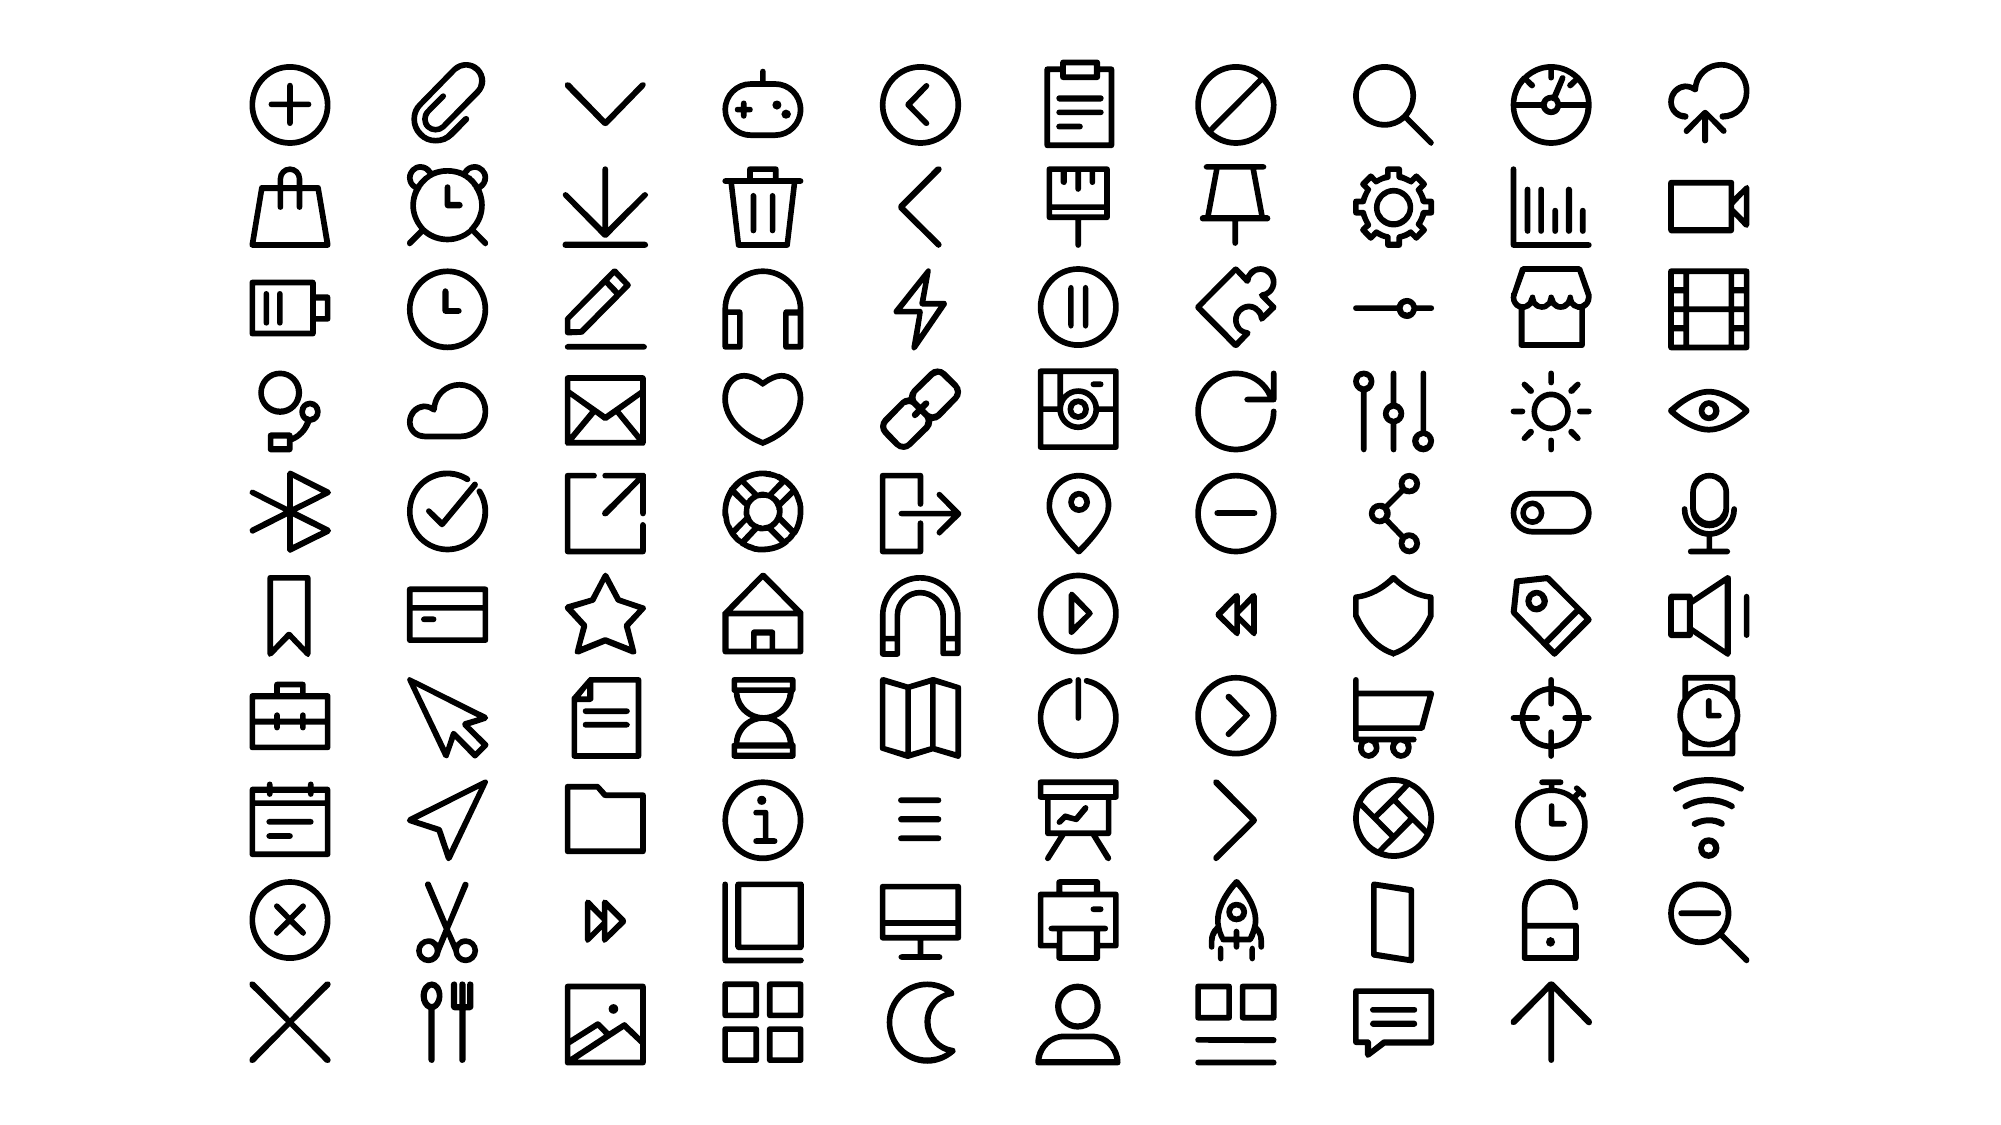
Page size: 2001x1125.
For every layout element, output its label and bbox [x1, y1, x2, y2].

text_box [1046, 166, 1110, 248]
text_box [898, 797, 942, 804]
text_box [582, 721, 630, 728]
text_box [1568, 381, 1581, 394]
text_box [1225, 693, 1251, 738]
text_box [1552, 207, 1559, 234]
text_box [886, 981, 956, 1064]
text_box [879, 883, 962, 960]
text_box [564, 472, 646, 555]
text_box [1524, 186, 1531, 234]
text_box [1510, 266, 1592, 348]
text_box [1668, 388, 1750, 433]
text_box [1353, 988, 1435, 1058]
text_box [608, 1004, 619, 1014]
text_box [450, 981, 474, 1063]
text_box [584, 899, 627, 943]
text_box [1668, 881, 1750, 964]
text_box [407, 677, 489, 759]
text_box [1208, 879, 1265, 950]
text_box [562, 241, 649, 248]
text_box [1195, 674, 1277, 757]
text_box [1195, 1037, 1277, 1044]
text_box [1548, 370, 1554, 386]
text_box [1412, 370, 1435, 453]
text_box [1037, 678, 1119, 759]
text_box [267, 575, 311, 657]
text_box [249, 64, 331, 146]
text_box [1195, 64, 1277, 146]
text_box [1195, 1059, 1277, 1066]
text_box [722, 981, 760, 1019]
text_box [1510, 575, 1592, 657]
text_box [1353, 370, 1375, 453]
text_box [249, 470, 332, 553]
text_box [731, 677, 796, 759]
text_box [1056, 95, 1104, 102]
text_box [1683, 109, 1727, 144]
text_box [1056, 123, 1083, 130]
text_box [1056, 109, 1104, 116]
text_box [1037, 779, 1119, 862]
text_box [1510, 677, 1592, 759]
text_box [564, 268, 631, 336]
text_box [1371, 881, 1415, 964]
text_box [722, 68, 804, 139]
text_box [1068, 490, 1091, 514]
text_box [898, 816, 942, 823]
text_box [1538, 186, 1544, 234]
text_box [406, 586, 489, 643]
text_box [1521, 381, 1534, 394]
text_box [1353, 297, 1435, 320]
text_box [1677, 674, 1741, 757]
text_box [1672, 777, 1745, 792]
text_box [274, 903, 306, 936]
text_box [1698, 837, 1720, 859]
text_box [1213, 779, 1257, 862]
text_box [1668, 575, 1731, 657]
text_box [769, 192, 776, 234]
text_box [879, 472, 924, 555]
text_box [1226, 901, 1248, 923]
text_box [249, 681, 331, 751]
text_box [757, 795, 767, 805]
text_box [249, 981, 331, 1063]
text_box [1520, 500, 1545, 526]
text_box [582, 708, 630, 715]
text_box [1353, 166, 1435, 248]
text_box [249, 279, 331, 337]
text_box [258, 370, 303, 415]
text_box [1055, 983, 1101, 1030]
text_box [444, 184, 463, 209]
text_box [905, 83, 930, 126]
text_box [1682, 796, 1735, 810]
text_box [1217, 945, 1224, 962]
text_box [1515, 779, 1588, 862]
text_box [602, 472, 646, 517]
text_box [562, 166, 649, 238]
text_box [766, 1026, 804, 1063]
text_box [1035, 1033, 1121, 1066]
text_box [406, 381, 489, 440]
text_box [1510, 166, 1592, 248]
text_box [1195, 983, 1232, 1021]
text_box [1681, 472, 1737, 555]
text_box [267, 400, 321, 453]
text_box [406, 470, 489, 553]
text_box [879, 677, 962, 759]
text_box [1577, 408, 1592, 415]
text_box [898, 491, 962, 536]
text_box [406, 164, 489, 247]
text_box [722, 881, 804, 964]
text_box [1037, 368, 1119, 450]
text_box [1037, 266, 1119, 348]
text_box [564, 783, 646, 855]
text_box [1249, 945, 1255, 962]
text_box [411, 62, 486, 144]
text_box [442, 288, 462, 314]
text_box [249, 879, 331, 961]
text_box [1046, 472, 1112, 555]
text_box [766, 981, 804, 1019]
text_box [1353, 777, 1435, 859]
text_box [406, 779, 488, 862]
text_box [1531, 391, 1571, 432]
text_box [416, 881, 479, 964]
text_box [880, 368, 962, 450]
text_box [753, 809, 778, 844]
text_box [564, 82, 646, 127]
text_box [1239, 983, 1277, 1021]
text_box [406, 268, 489, 351]
text_box [571, 677, 642, 759]
text_box [1548, 437, 1554, 453]
text_box [1195, 266, 1277, 348]
text_box [722, 1026, 760, 1063]
text_box [564, 375, 646, 446]
text_box [1521, 428, 1534, 441]
text_box [426, 481, 478, 528]
text_box [893, 268, 947, 351]
text_box [1195, 370, 1277, 453]
text_box [1565, 186, 1573, 234]
text_box [1510, 981, 1592, 1063]
text_box [879, 575, 961, 657]
text_box [420, 981, 443, 1063]
text_box [1082, 284, 1089, 329]
text_box [1068, 284, 1074, 329]
text_box [1521, 879, 1579, 961]
text_box [1579, 207, 1586, 234]
text_box [1743, 593, 1750, 639]
text_box [1510, 490, 1592, 535]
text_box [1668, 179, 1750, 234]
text_box [1568, 428, 1581, 441]
text_box [421, 616, 437, 623]
text_box [1353, 575, 1434, 657]
text_box [722, 572, 804, 655]
text_box [722, 470, 804, 553]
text_box [1037, 879, 1119, 961]
text_box [898, 835, 942, 842]
text_box [1382, 370, 1405, 453]
text_box [1668, 61, 1750, 120]
text_box [722, 779, 804, 862]
text_box [1691, 817, 1725, 828]
text_box [249, 781, 331, 858]
text_box [1044, 59, 1115, 149]
text_box [249, 166, 331, 248]
text_box [564, 572, 646, 655]
text_box [879, 64, 962, 146]
text_box [1525, 589, 1548, 613]
text_box [1037, 572, 1119, 655]
text_box [1668, 268, 1750, 351]
text_box [1353, 677, 1435, 759]
text_box [1215, 593, 1257, 637]
text_box [564, 343, 647, 350]
text_box [1353, 64, 1434, 146]
text_box [1510, 408, 1526, 415]
text_box [722, 166, 804, 248]
text_box [750, 192, 757, 234]
text_box [722, 268, 804, 350]
text_box [1199, 164, 1271, 246]
text_box [1368, 472, 1421, 555]
text_box [1195, 472, 1277, 555]
text_box [564, 983, 646, 1066]
text_box [898, 166, 942, 248]
text_box [1510, 64, 1592, 146]
text_box [722, 372, 804, 447]
text_box [1075, 677, 1082, 721]
